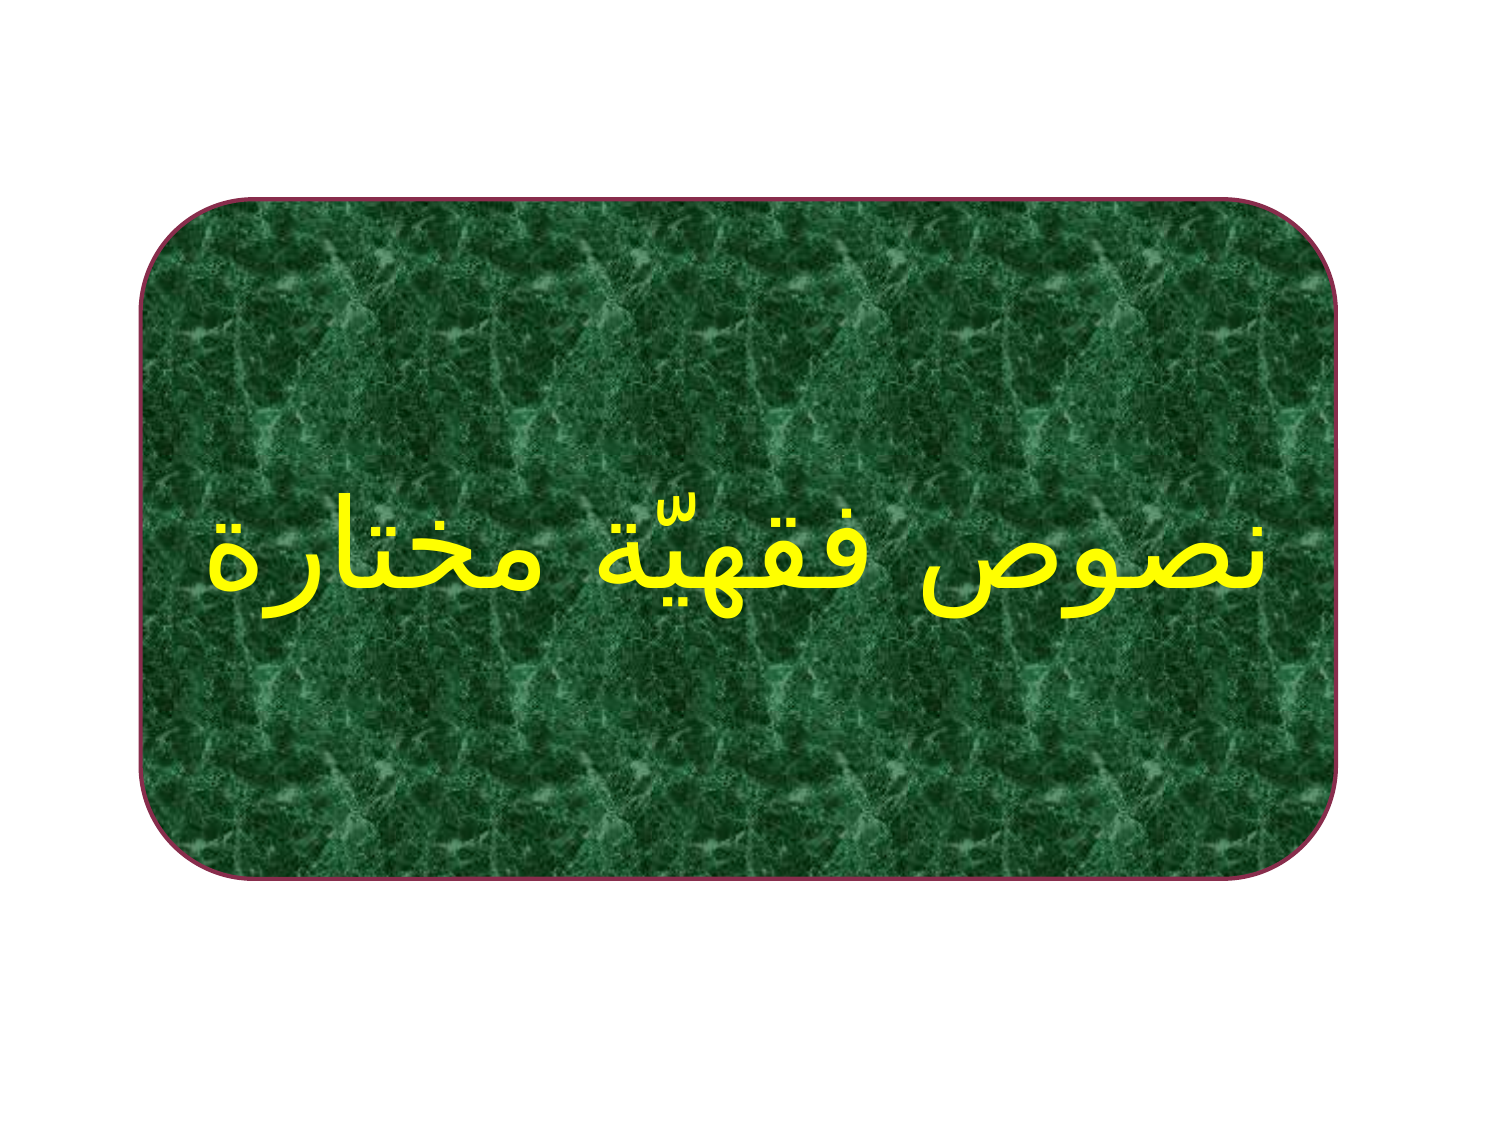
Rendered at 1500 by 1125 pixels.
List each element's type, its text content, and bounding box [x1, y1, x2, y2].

text_box نصوص فقهيّة مختارة [138, 197, 1339, 881]
